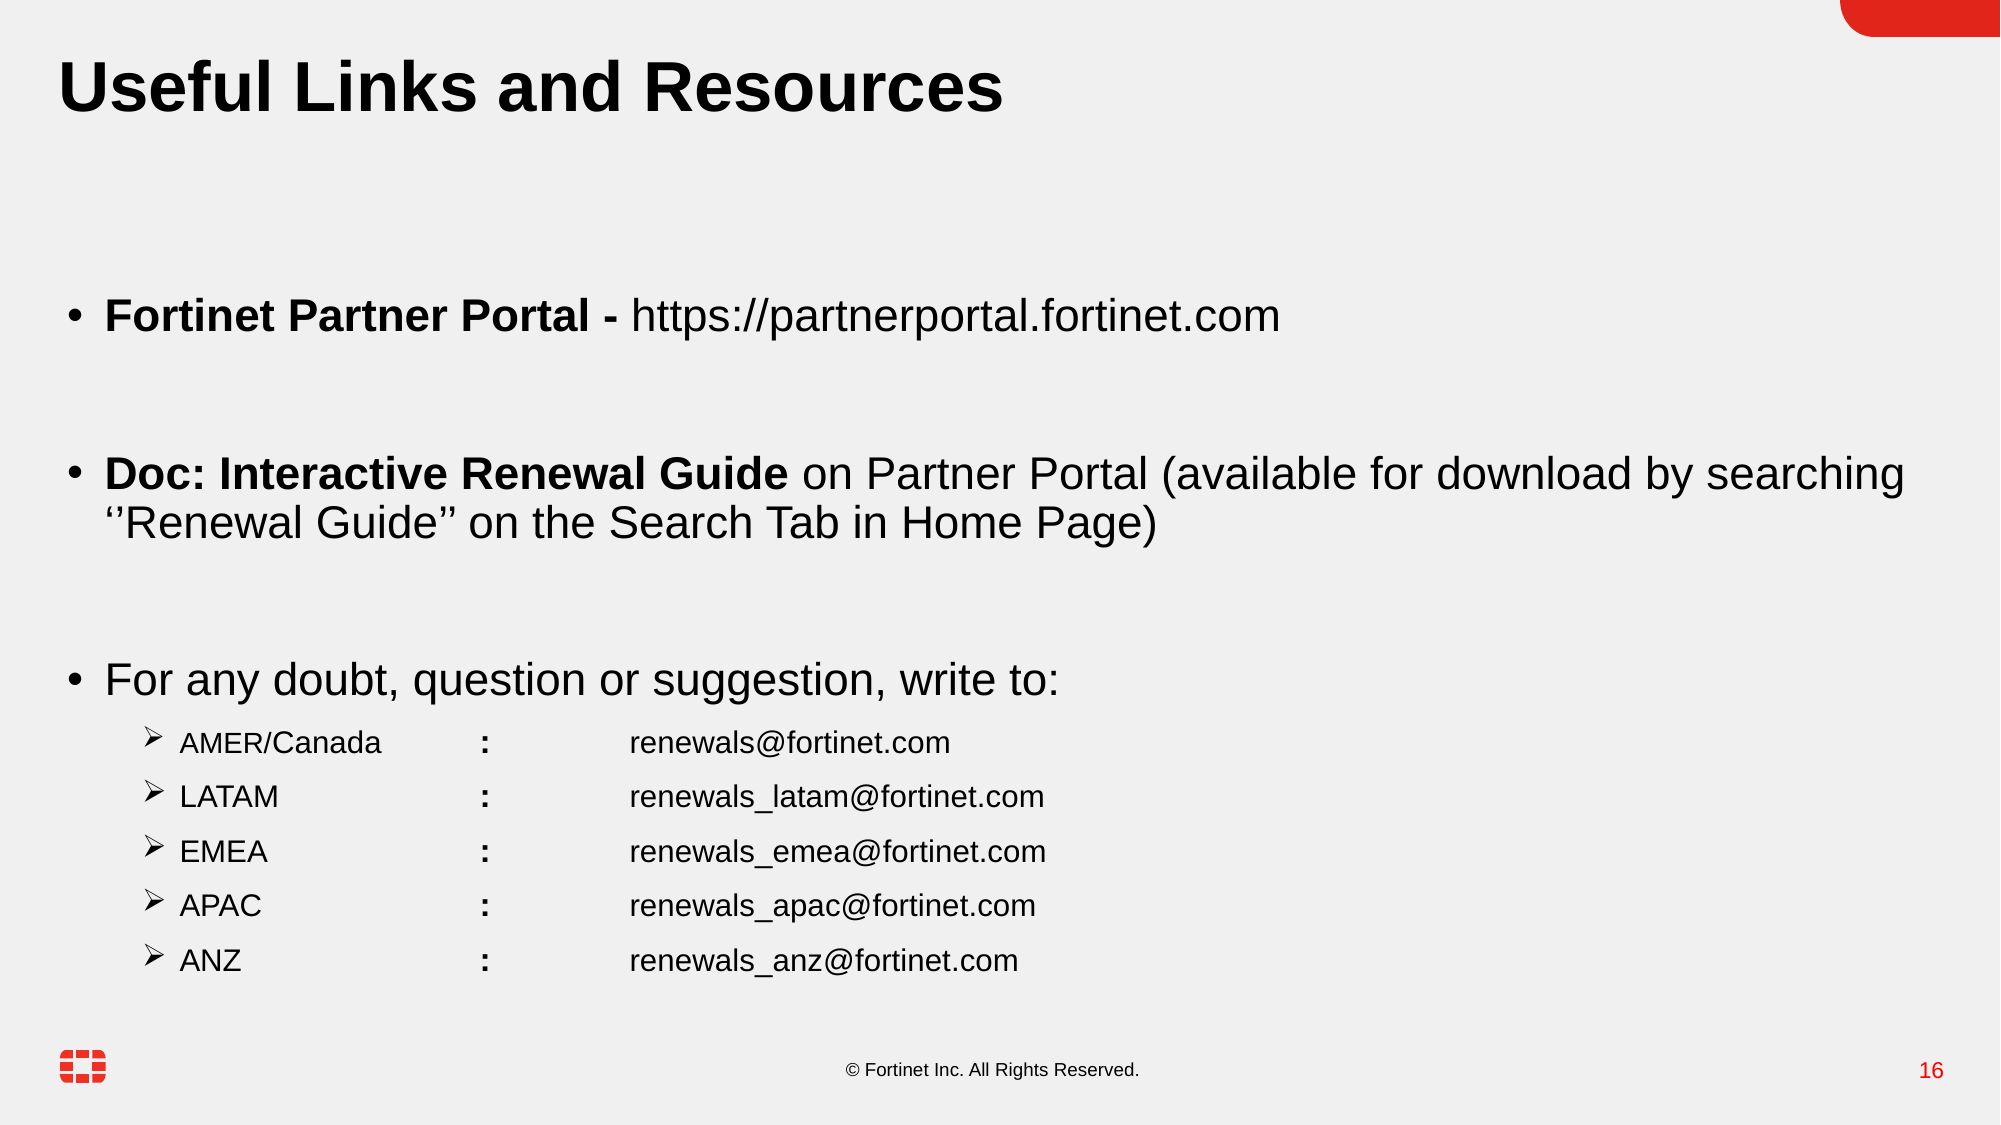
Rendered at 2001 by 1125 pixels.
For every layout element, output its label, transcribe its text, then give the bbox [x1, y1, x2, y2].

title Useful Links and Resources [43, 28, 1822, 148]
list Fortinet Partner Portal - https://partnerportal.fortinet.com Doc: Interactive Renewal Guide on Partner Portal (available for download by searching ‘’Renewal Guide’’ on the Search Tab in Home Page) For any doubt, question or suggestion, write to: AMER/Canada : renewals@fortinet.com LATAM : renewals_latam@fortinet.com EMEA : renewals_emea@fortinet.com APAC : renewals_apac@fortinet.com ANZ : renewals_anz@fortinet.com [52, 200, 1948, 988]
